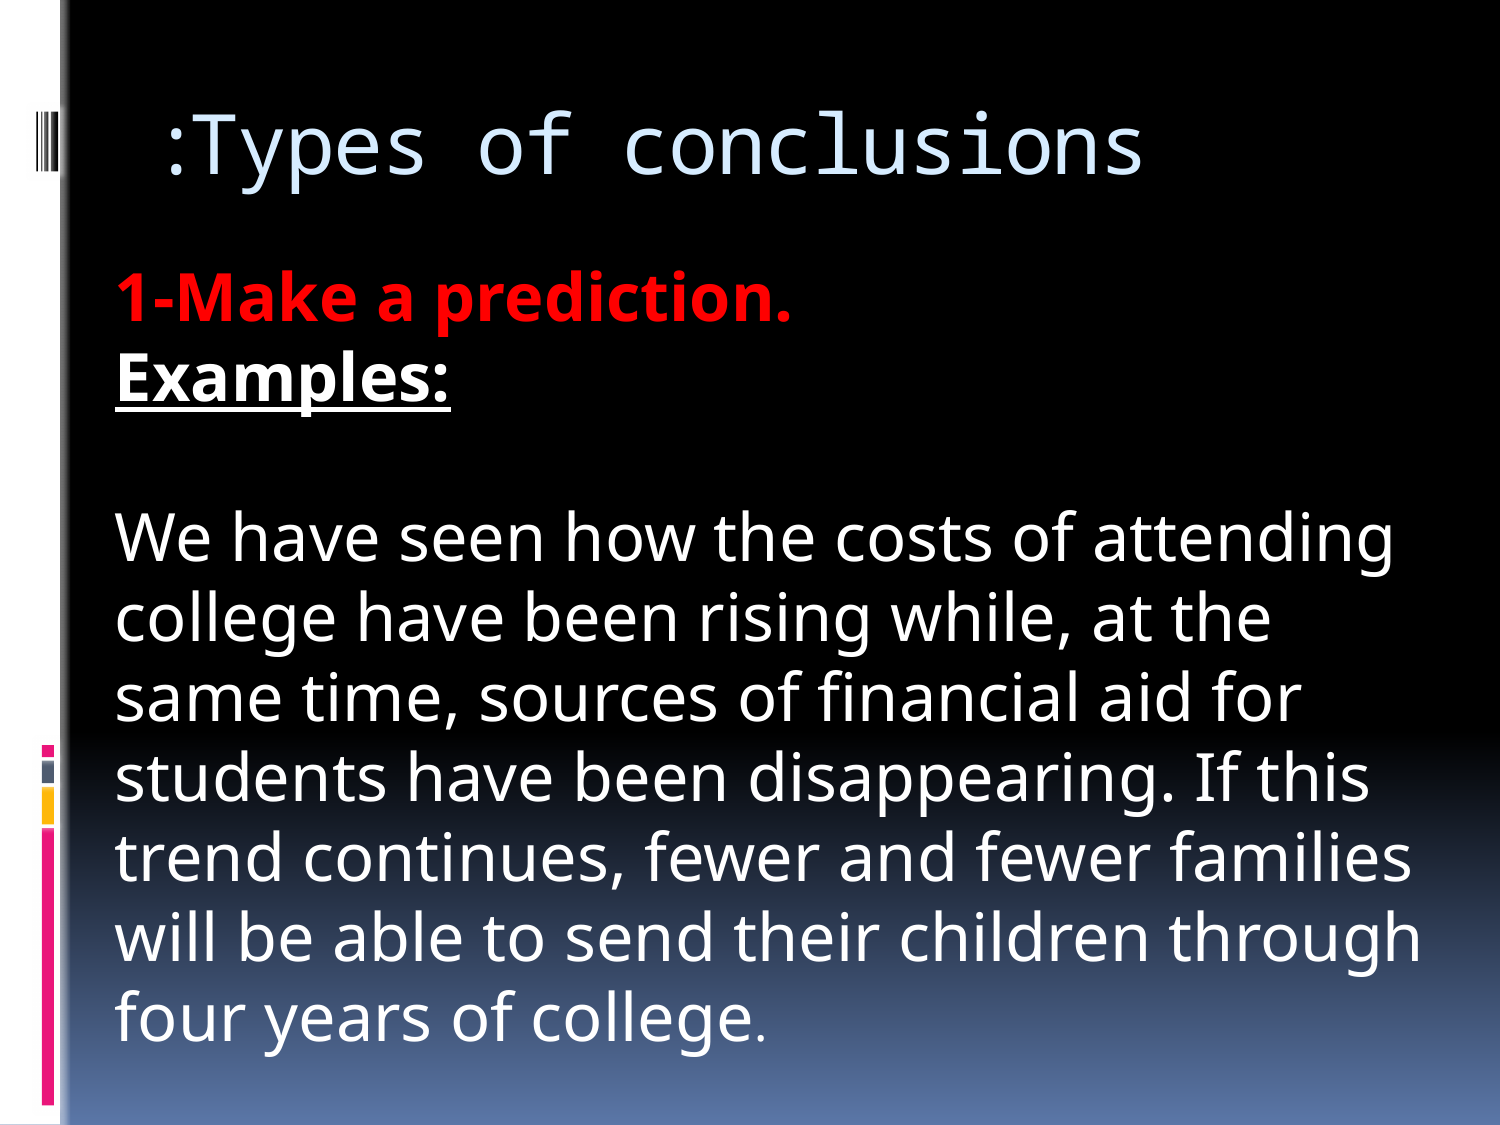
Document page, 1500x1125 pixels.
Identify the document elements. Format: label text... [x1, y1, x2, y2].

text_box 1-Make a prediction. Examples: We have seen how the costs of attending college have been rising while, at the same time, sources of financial aid for students have been disappearing. If this trend continues, fewer and fewer families will be able to send their children through four years of college. [100, 187, 1471, 1113]
title Types of conclusions: [150, 83, 1425, 187]
